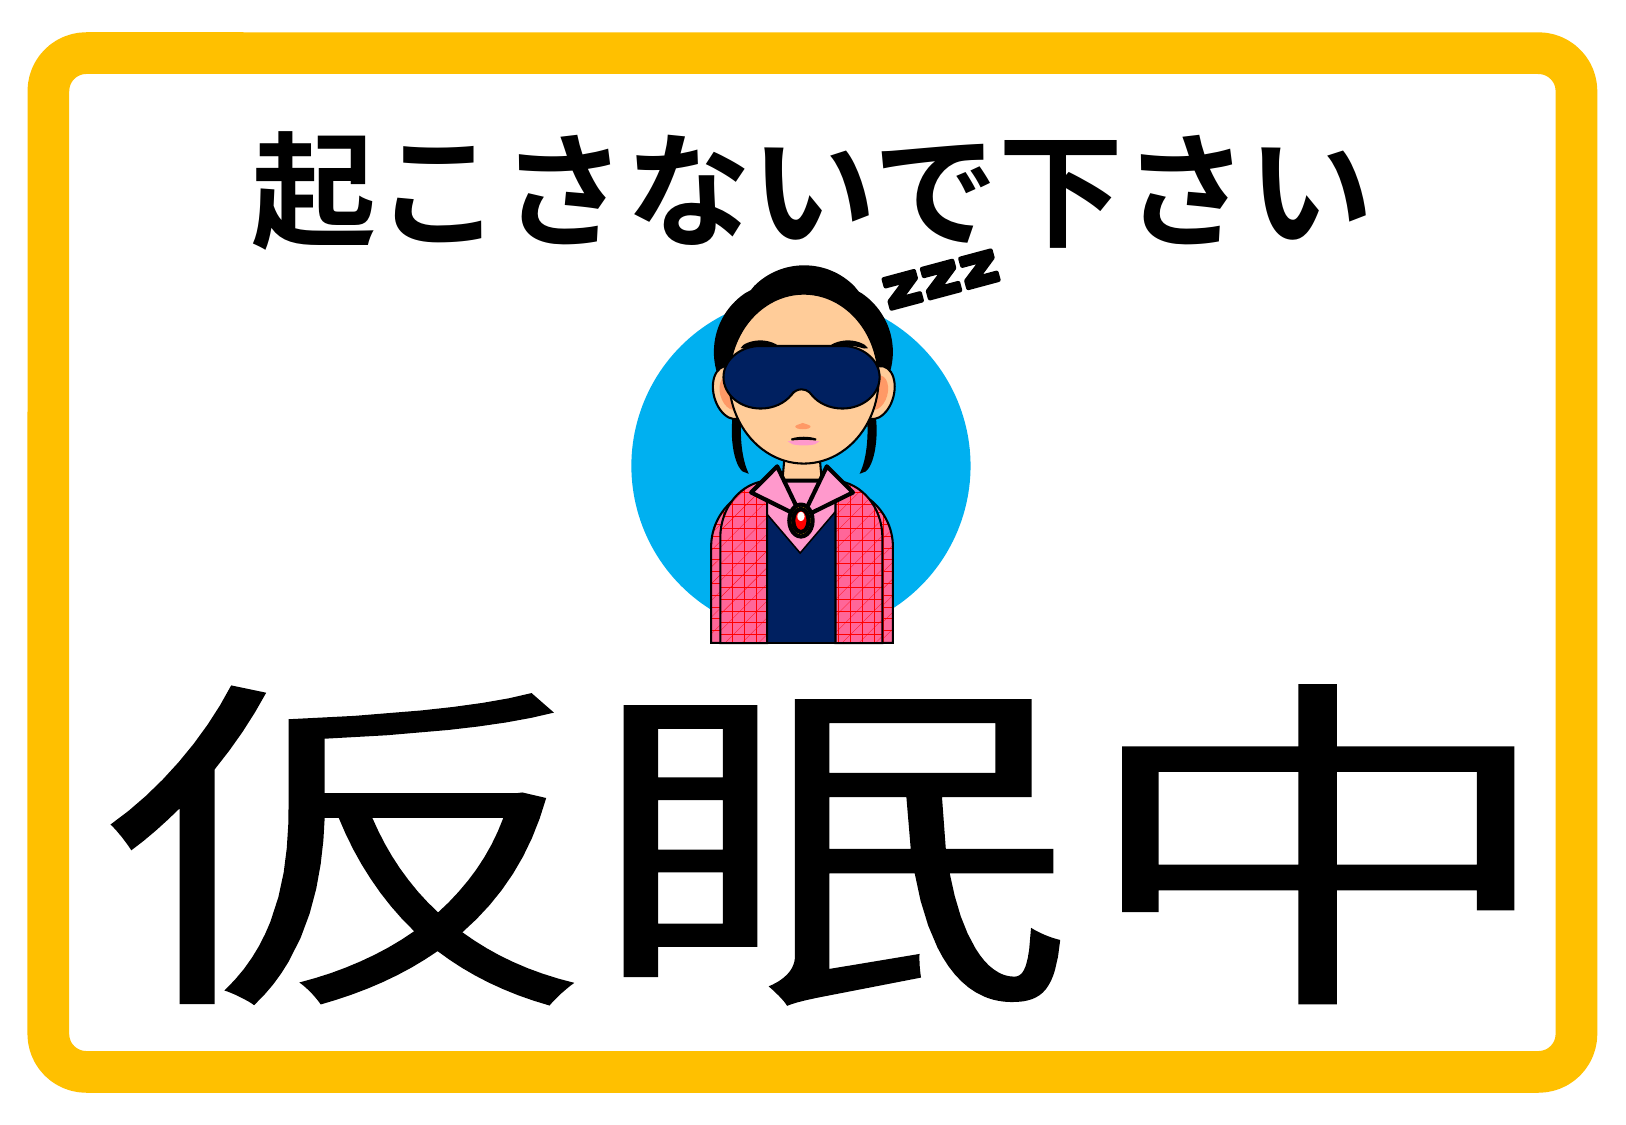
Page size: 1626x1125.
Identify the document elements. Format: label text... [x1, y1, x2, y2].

text_box [46, 50, 1579, 104]
text_box 起こさないで下さい [0, 104, 1625, 270]
text_box [46, 270, 1579, 1075]
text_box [631, 264, 997, 644]
